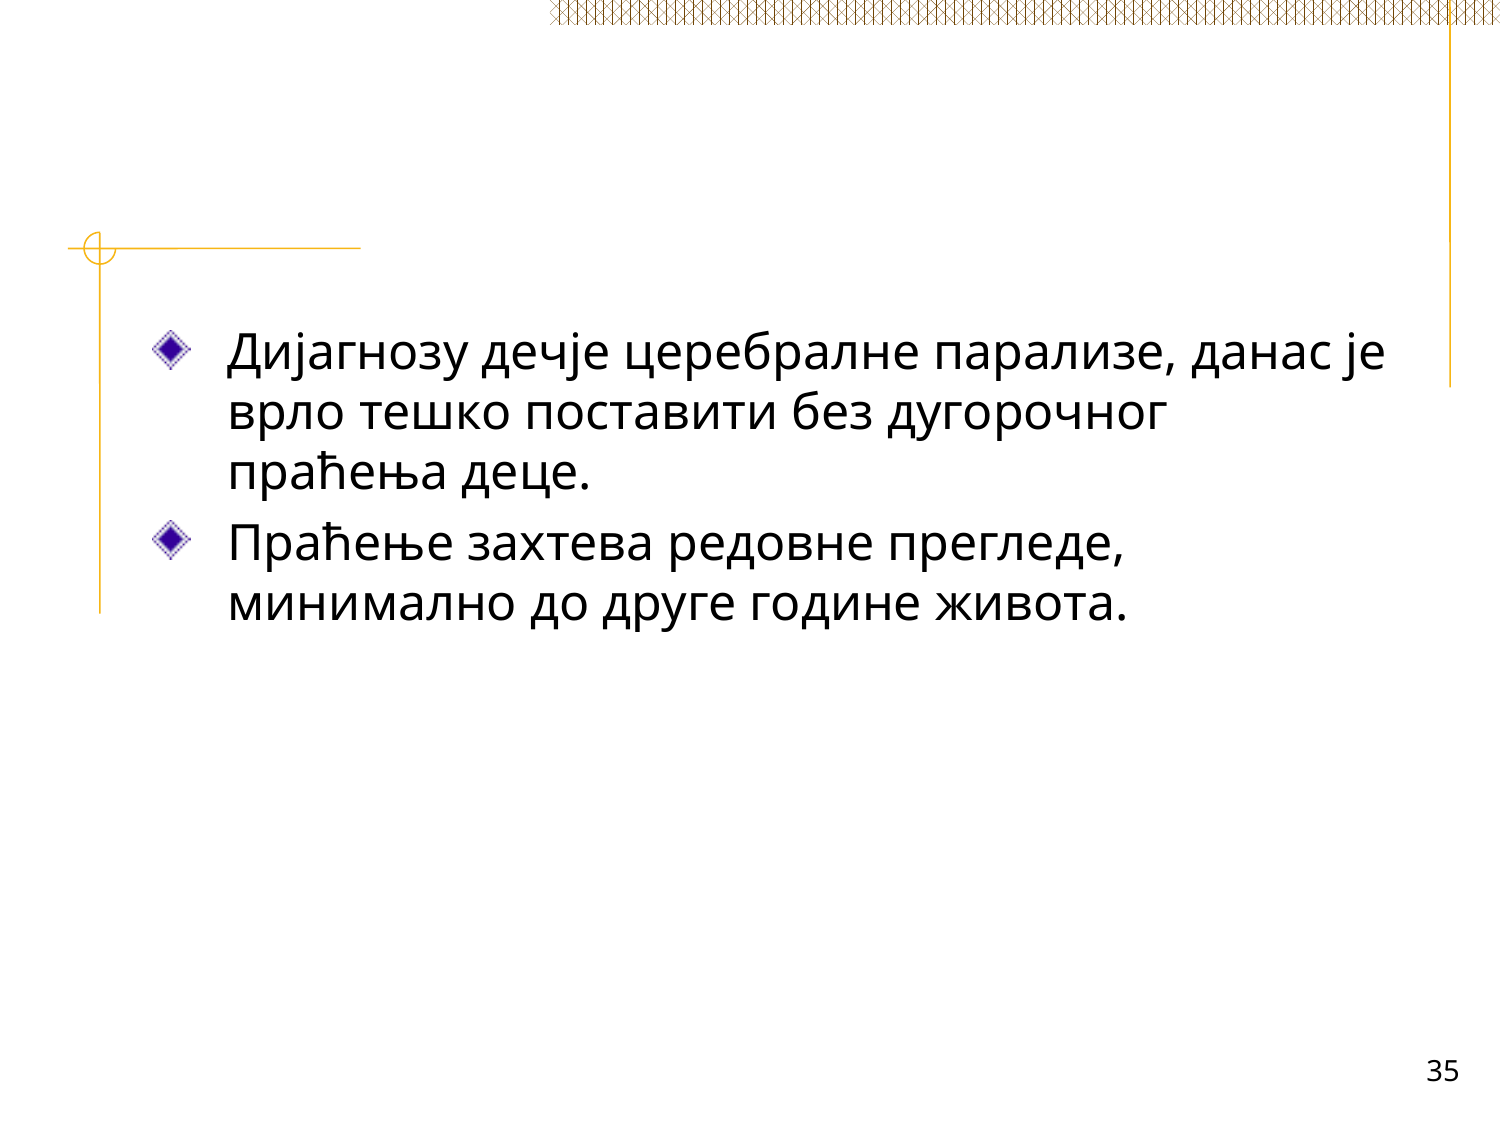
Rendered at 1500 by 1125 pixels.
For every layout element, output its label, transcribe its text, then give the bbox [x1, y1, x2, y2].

slide_number 35 [1162, 1025, 1475, 1100]
picture [152, 520, 191, 560]
picture [152, 330, 191, 370]
list Дијагнозу дечје церебралне парализе, данас је врло тешко поставити без дугорочног праћења деце. Праћење захтева редовне прегледе, минимално до друге године живота. [137, 312, 1413, 988]
